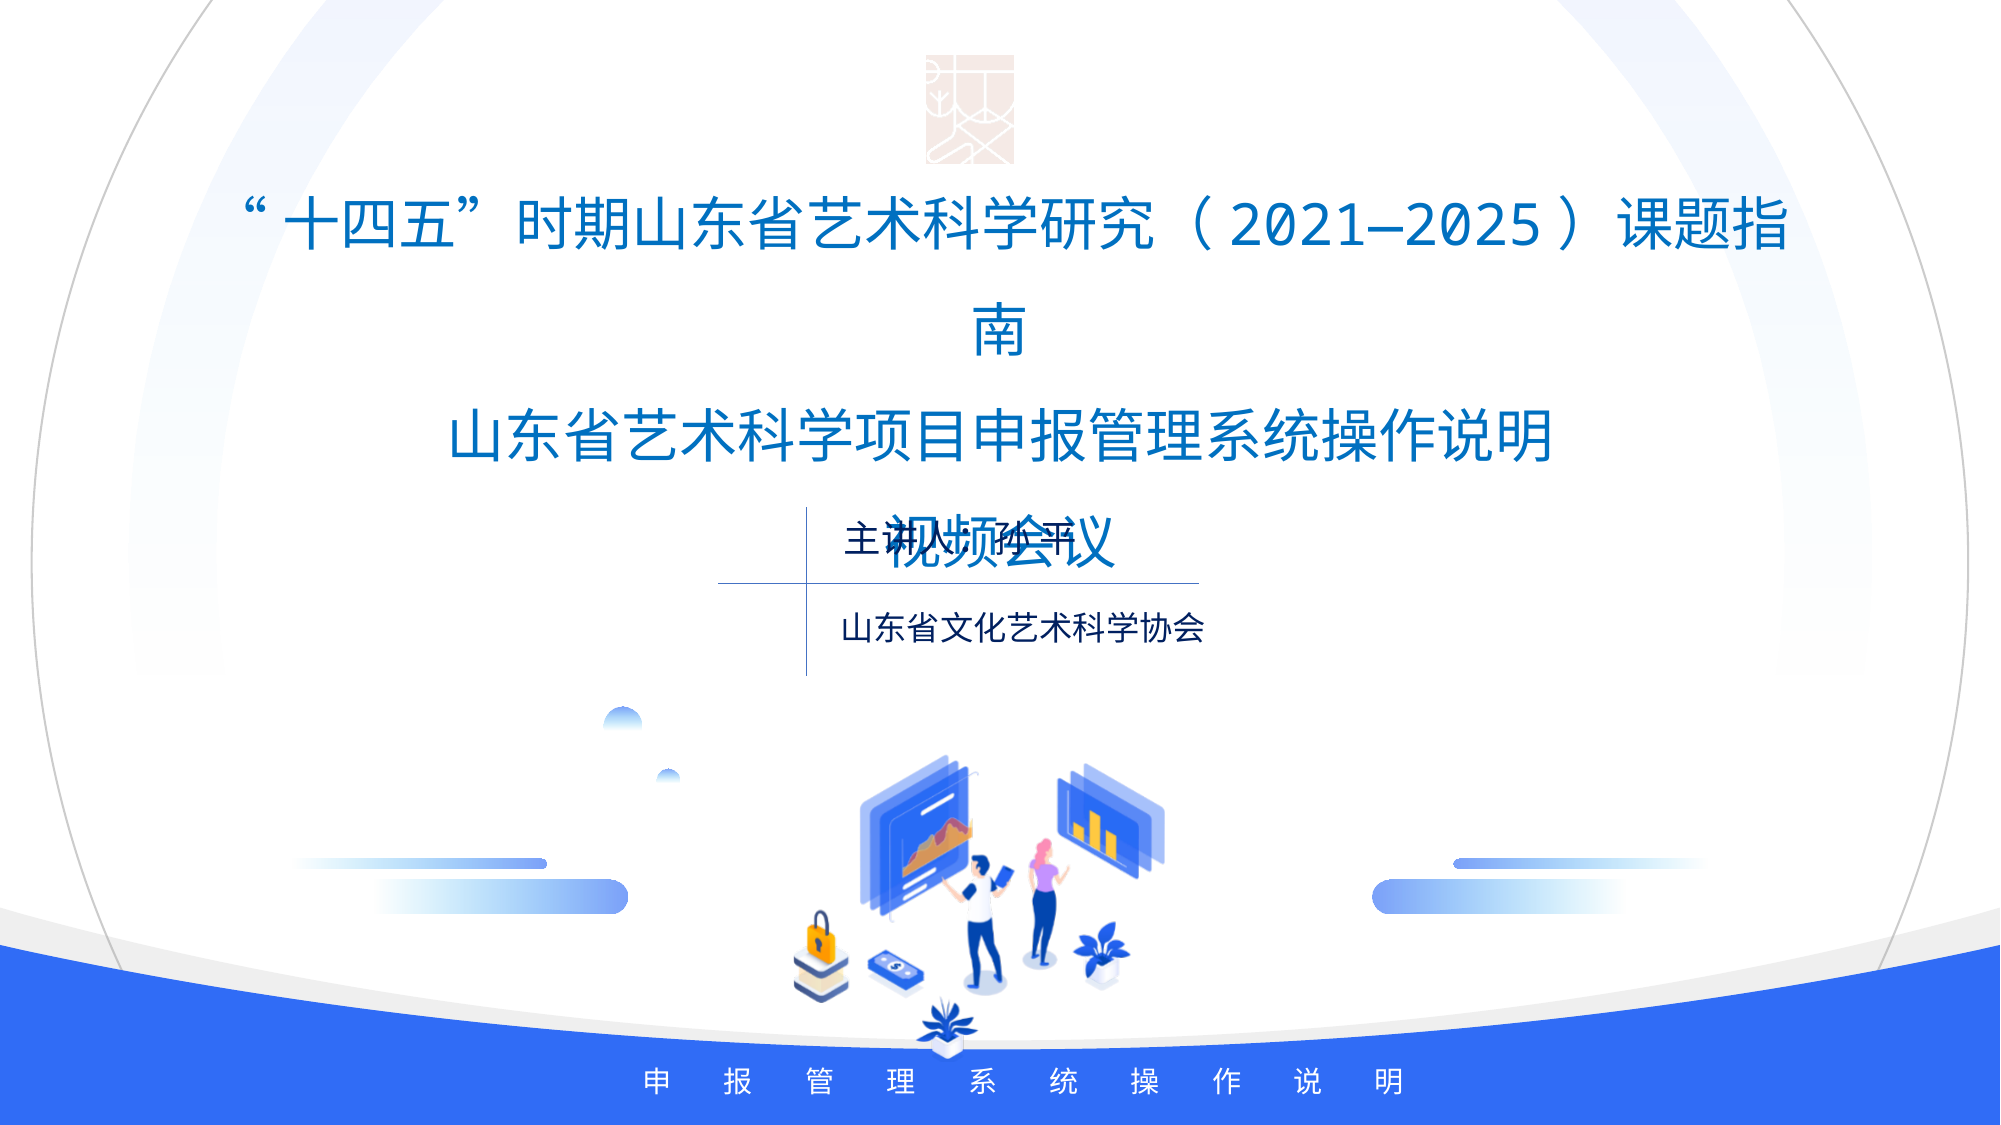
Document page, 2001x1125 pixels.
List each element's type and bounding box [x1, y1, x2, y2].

picture [926, 55, 1014, 164]
text_box [718, 507, 1282, 676]
picture [778, 743, 1171, 858]
text_box [0, 0, 2000, 1125]
text_box [223, 858, 1777, 914]
picture [778, 914, 1171, 1062]
